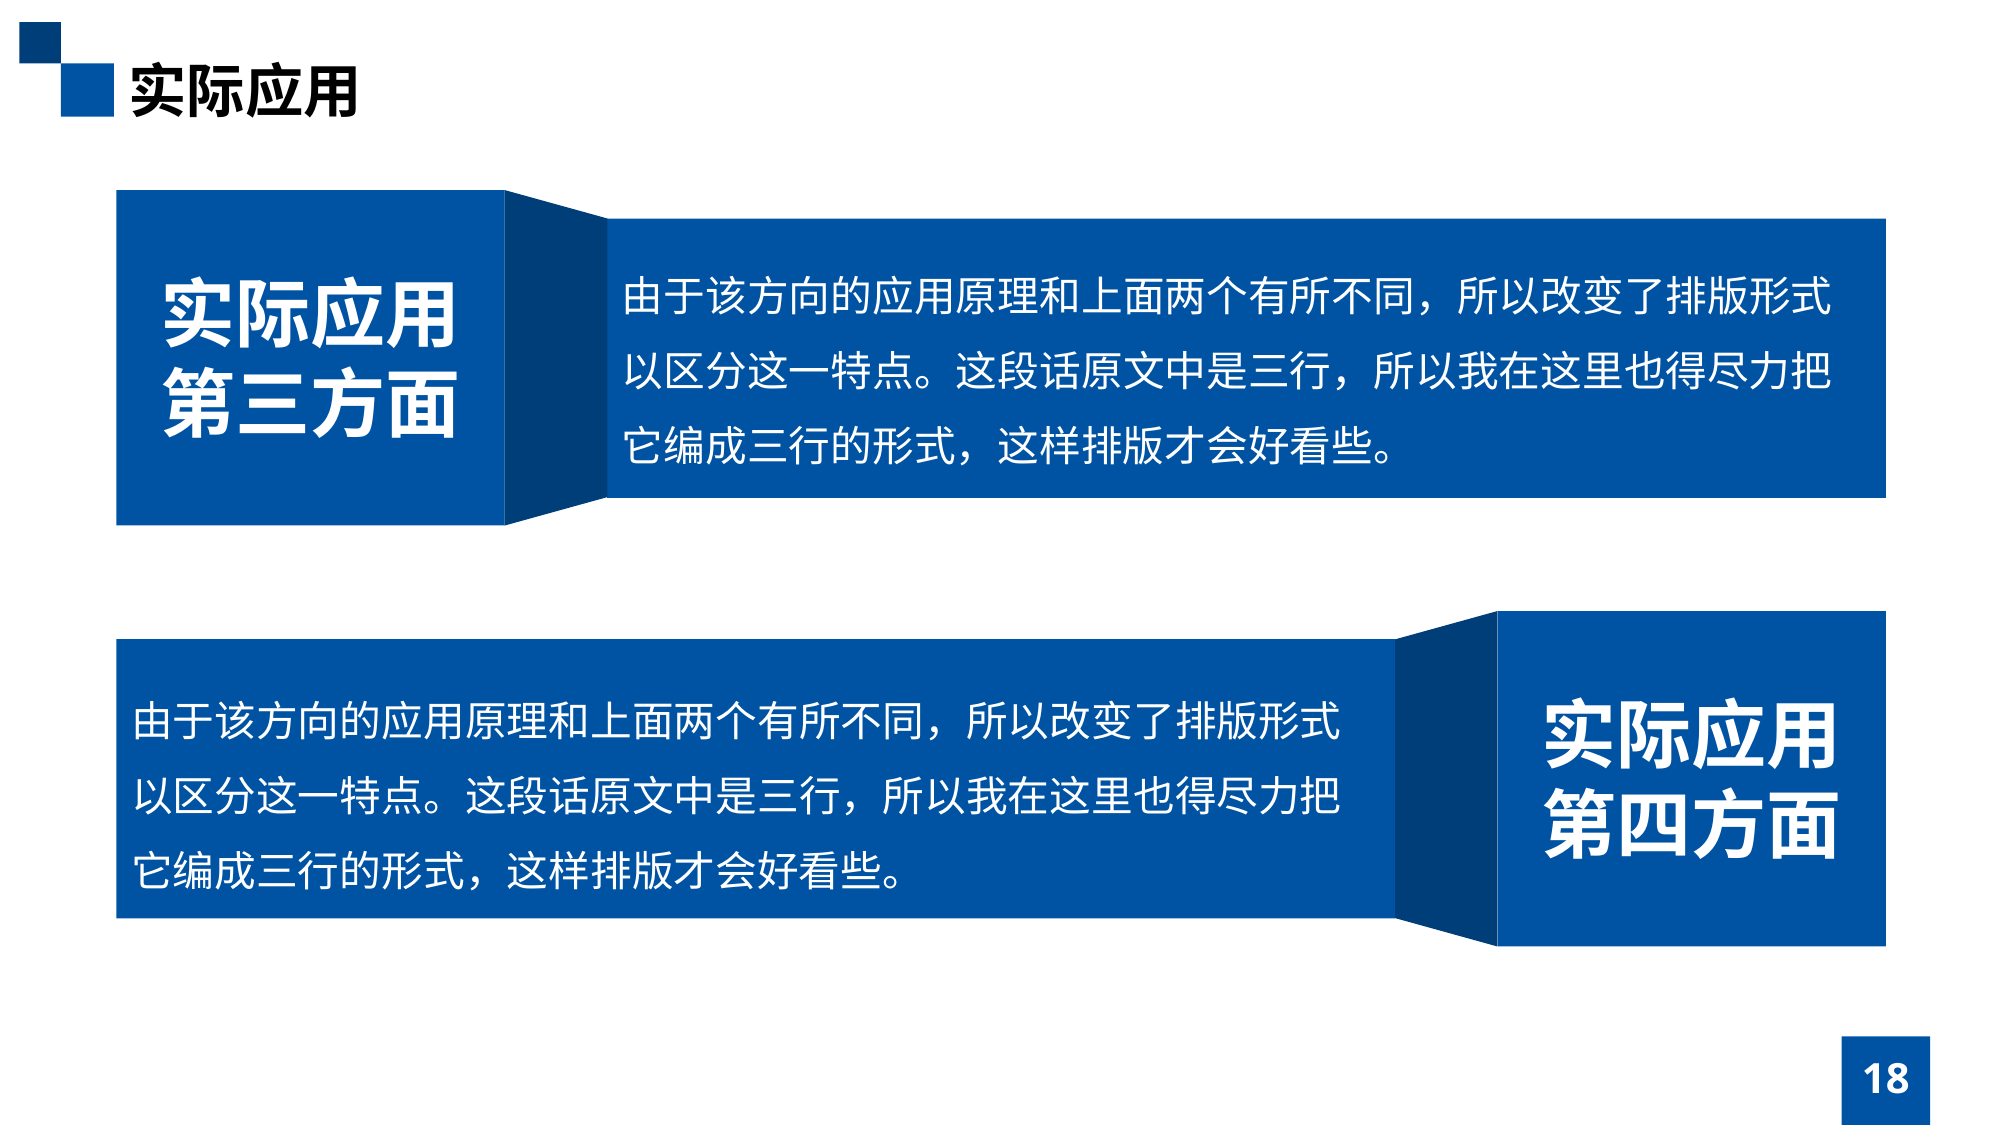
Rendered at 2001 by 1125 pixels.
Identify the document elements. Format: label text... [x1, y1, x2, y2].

text_box 实际应用 [113, 47, 1886, 132]
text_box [116, 611, 1886, 947]
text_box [116, 190, 1886, 526]
slide_number 18 [1771, 1050, 2000, 1111]
